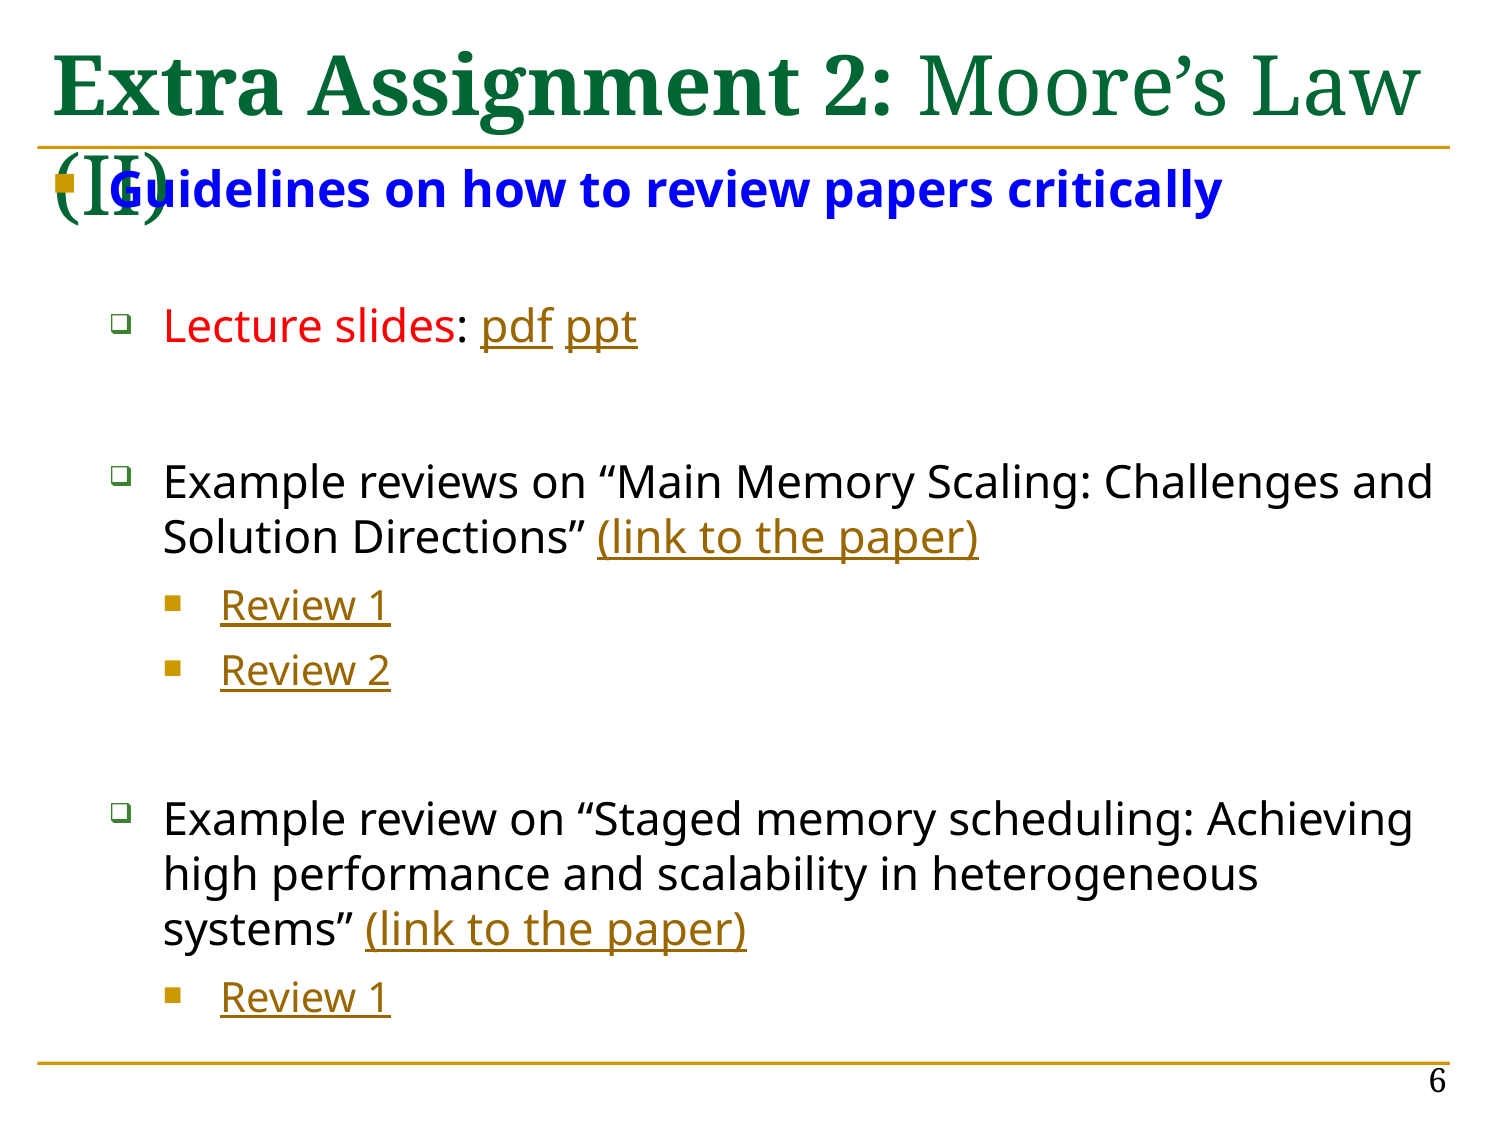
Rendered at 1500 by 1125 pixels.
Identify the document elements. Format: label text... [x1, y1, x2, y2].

list Guidelines on how to review papers critically Lecture slides: pdf ppt Example reviews on “Main Memory Scaling: Challenges and Solution Directions” (link to the paper) Review 1 Review 2 Example review on “Staged memory scheduling: Achieving high performance and scalability in heterogeneous systems” (link to the paper) Review 1 [37, 149, 1450, 1002]
slide_number 6 [1111, 1036, 1462, 1112]
title Extra Assignment 2: Moore’s Law (II) [37, 24, 1450, 149]
